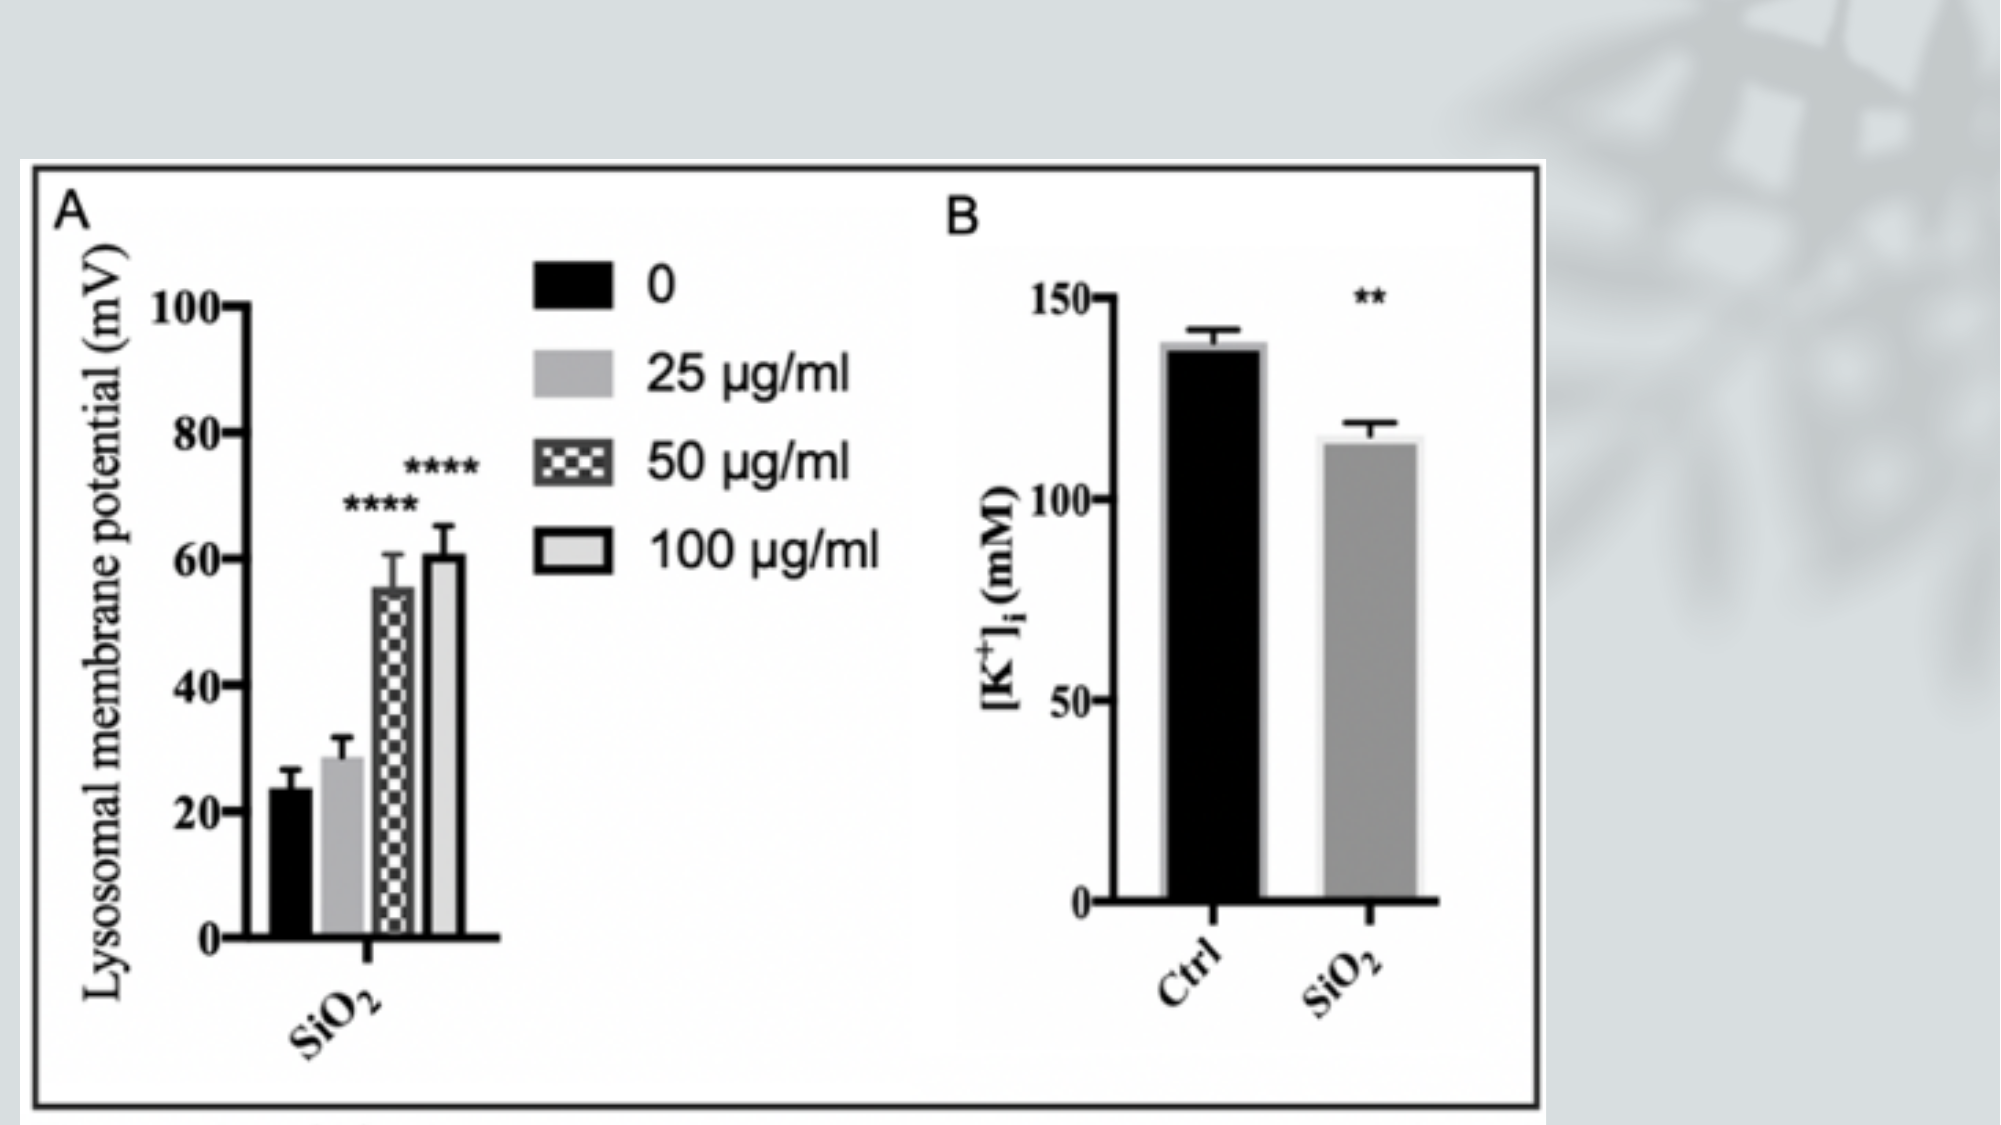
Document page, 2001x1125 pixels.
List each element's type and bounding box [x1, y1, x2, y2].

picture [0, 159, 1547, 1125]
